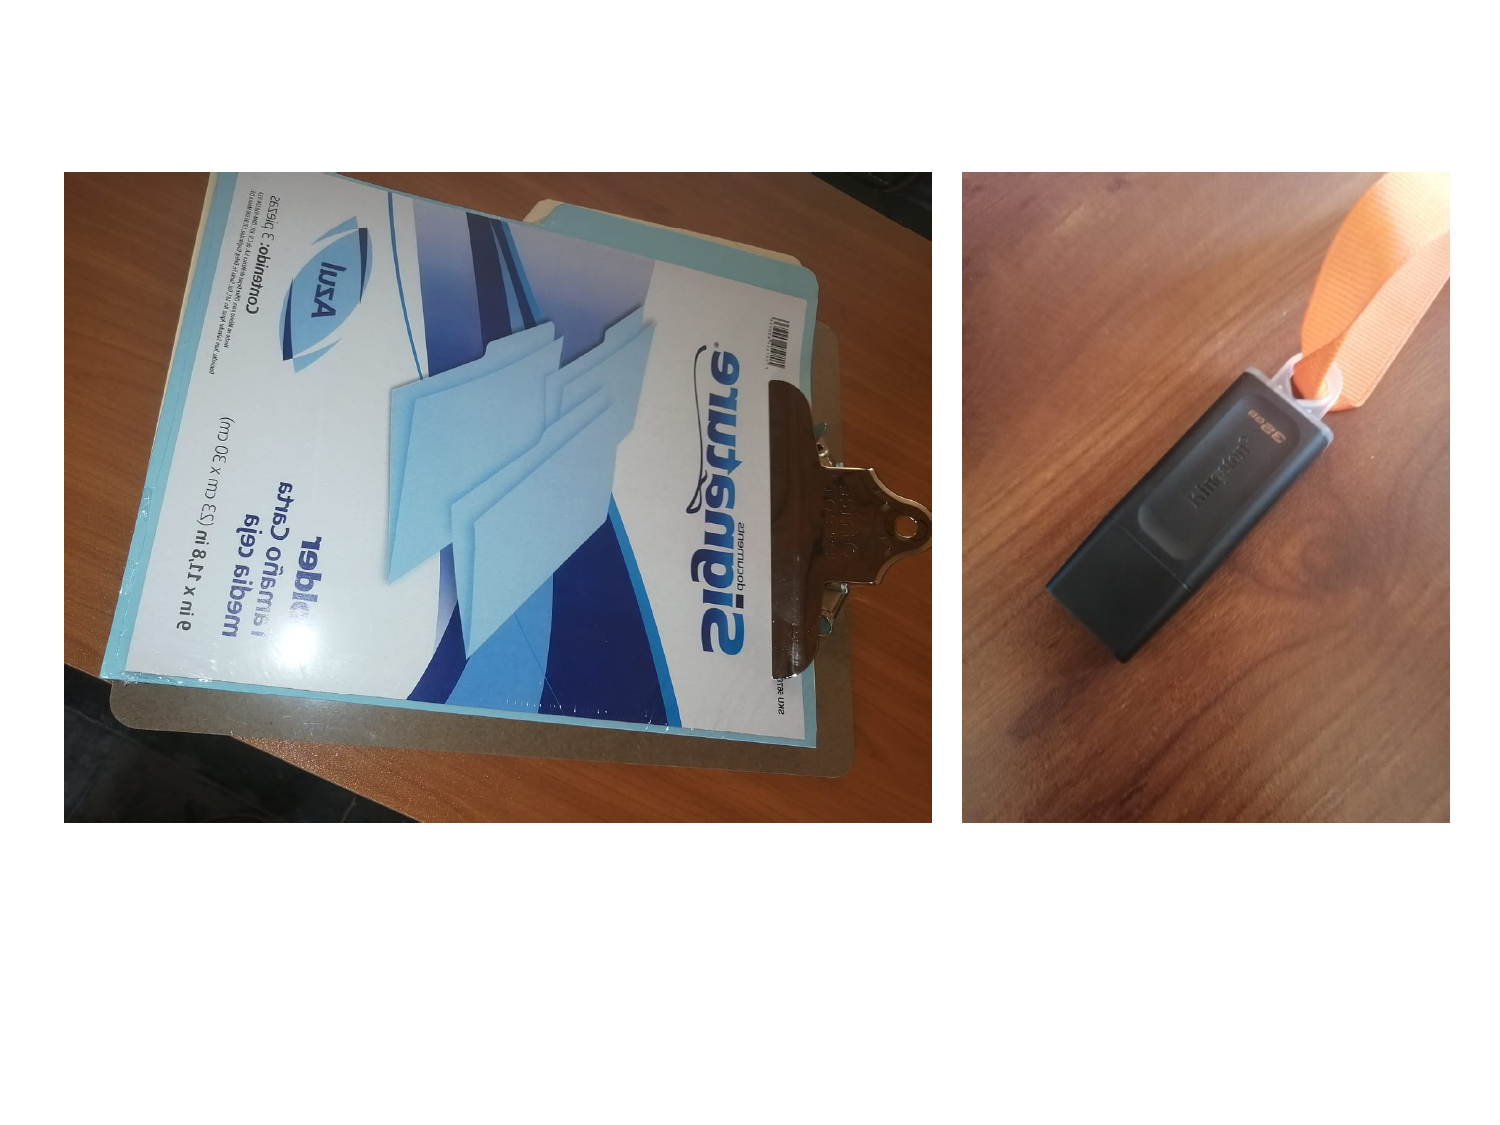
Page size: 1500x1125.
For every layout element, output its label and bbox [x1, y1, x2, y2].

picture [64, 172, 932, 823]
picture [962, 172, 1451, 823]
